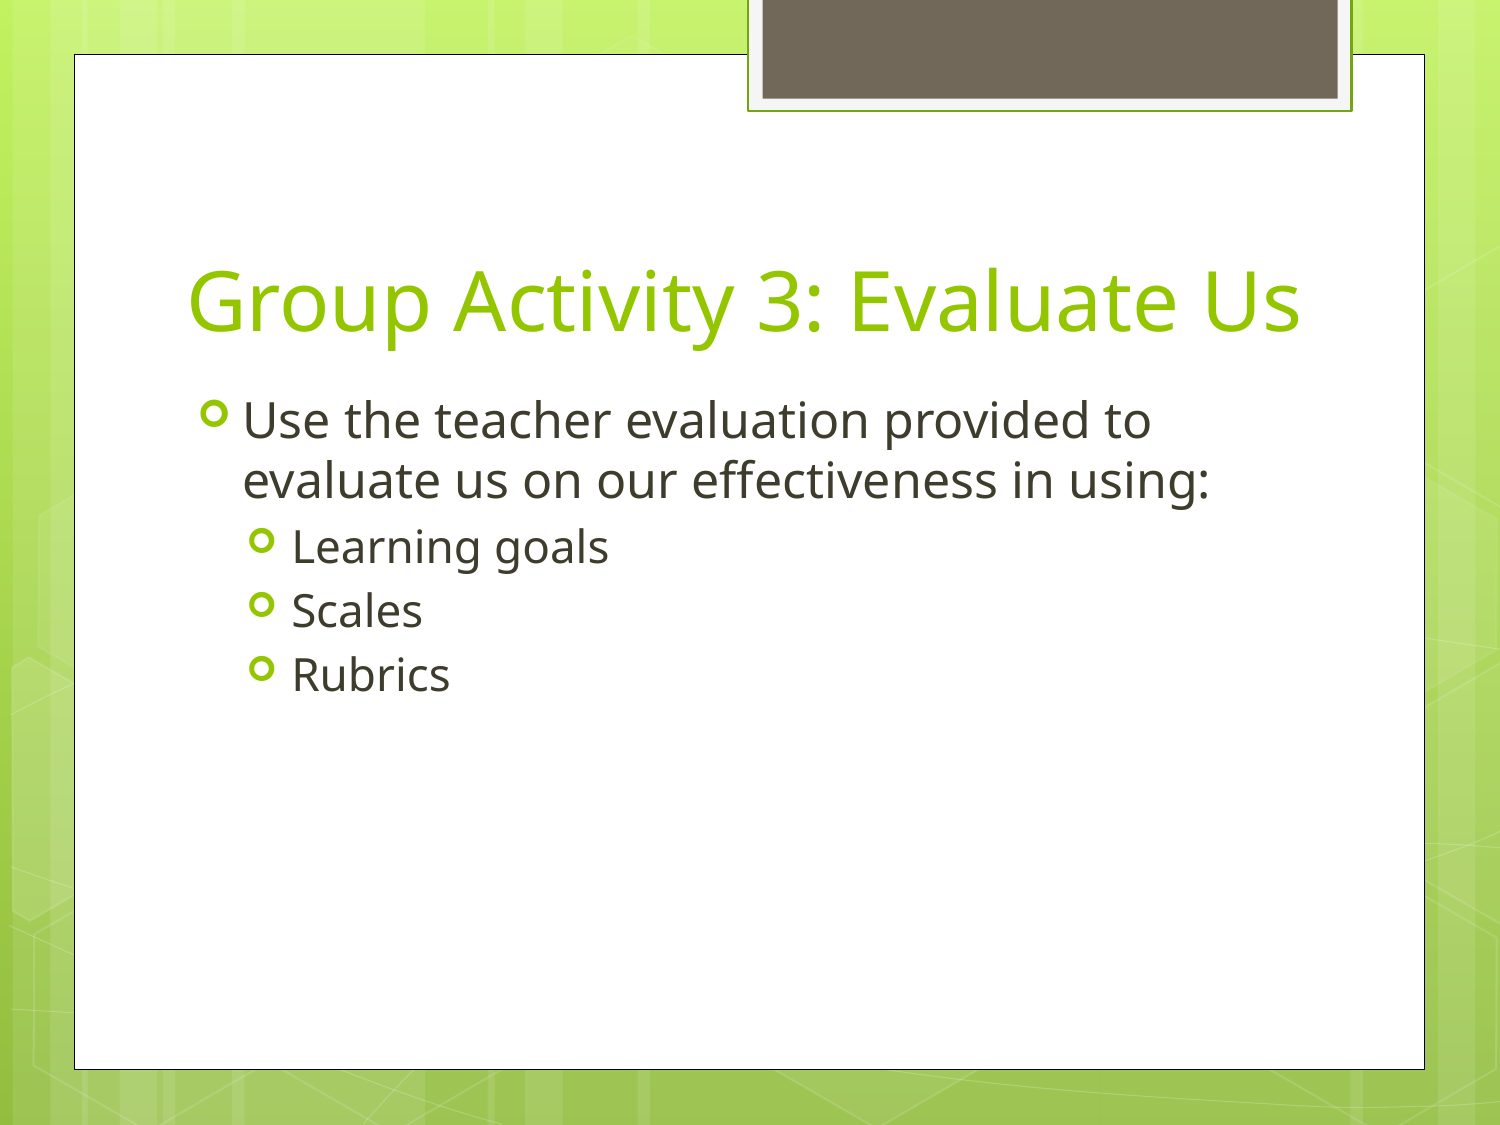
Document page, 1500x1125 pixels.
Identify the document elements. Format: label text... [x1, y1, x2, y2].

title Group Activity 3: Evaluate Us [171, 168, 1324, 357]
list Use the teacher evaluation provided to evaluate us on our effectiveness in using: Learning goals Scales Rubrics [171, 381, 1283, 957]
